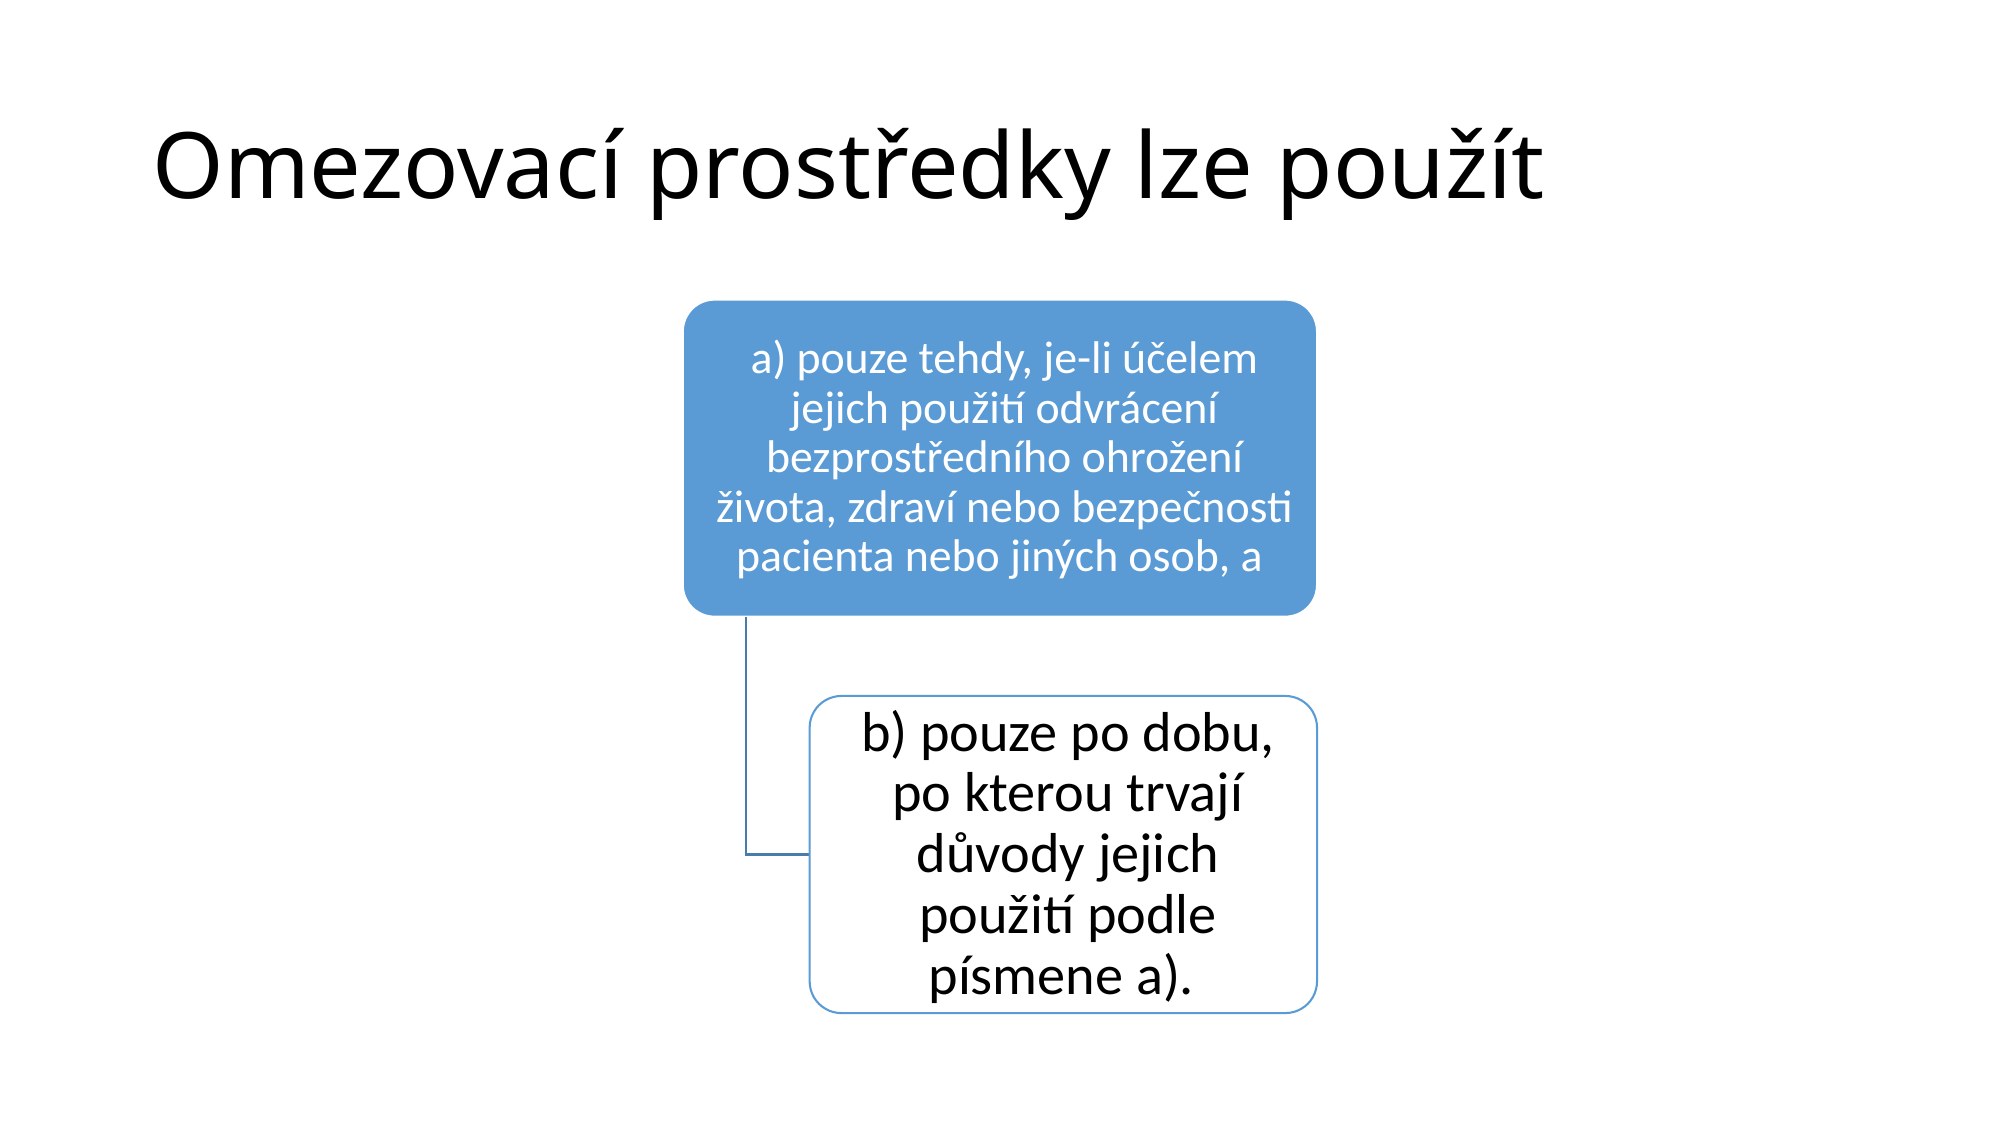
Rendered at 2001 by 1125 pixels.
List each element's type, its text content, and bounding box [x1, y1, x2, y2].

title Omezovací prostředky lze použít [137, 59, 1863, 278]
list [137, 299, 1863, 1014]
